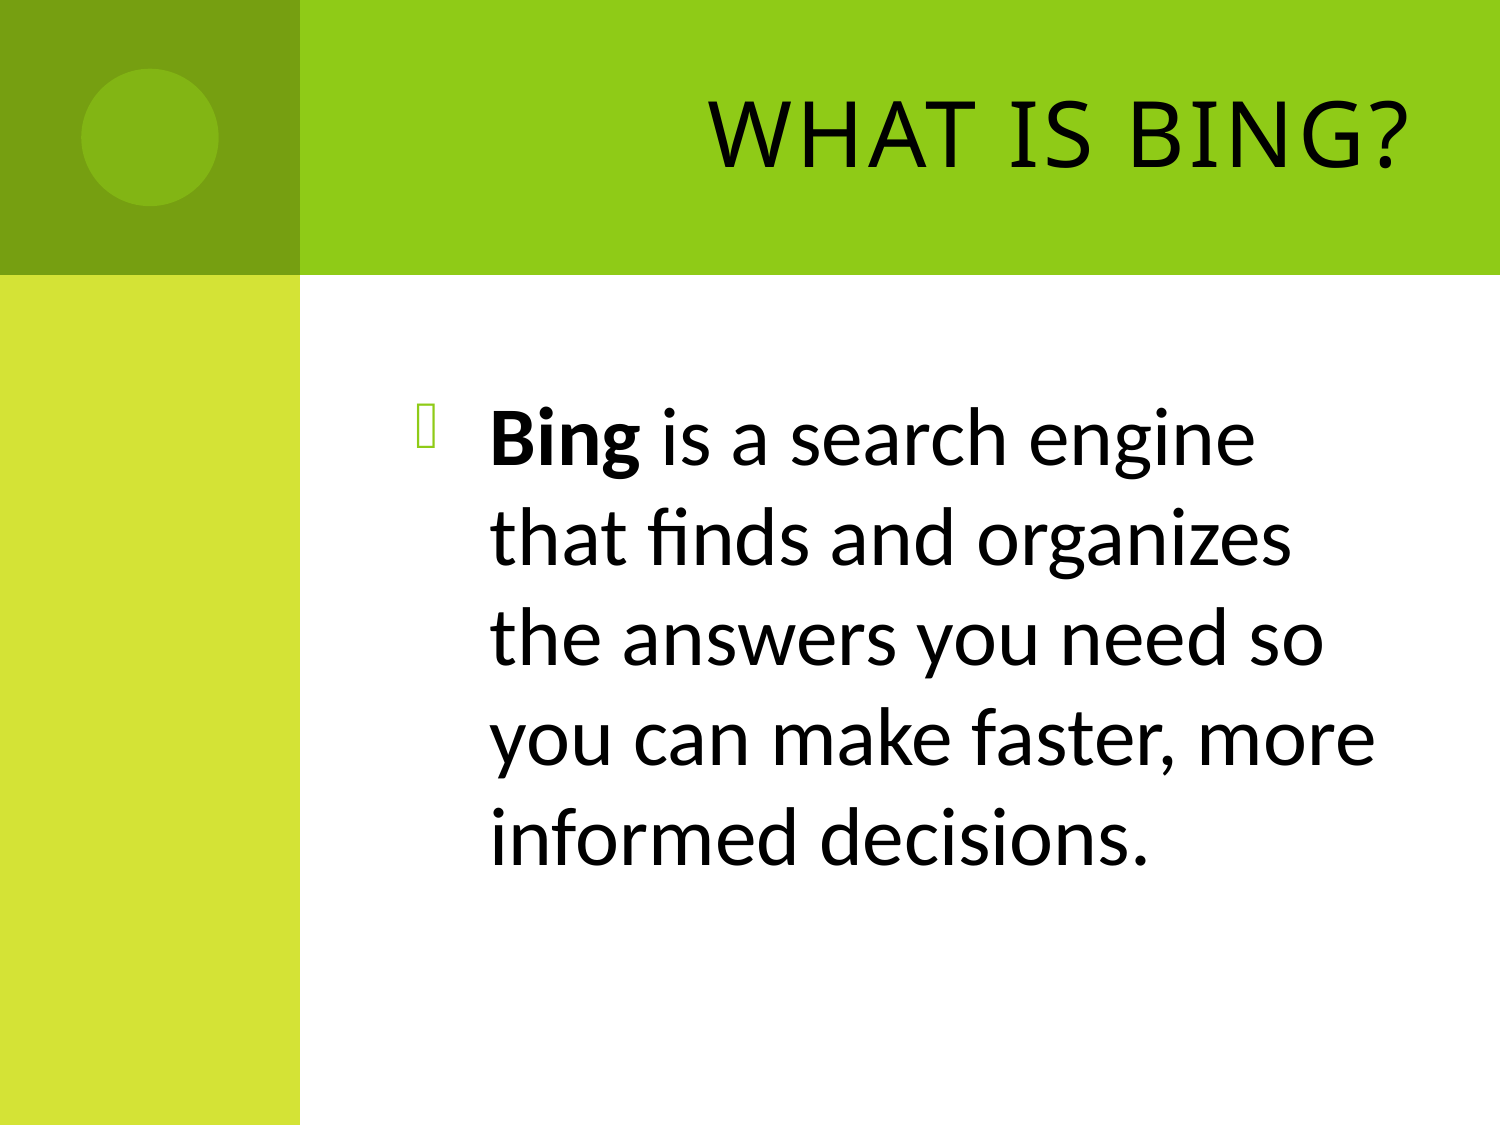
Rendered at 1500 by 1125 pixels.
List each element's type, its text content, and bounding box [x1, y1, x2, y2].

list Bing is a search engine that finds and organizes the answers you need so you can make faster, more informed decisions. [399, 375, 1425, 1005]
title What is bing? [399, 37, 1425, 225]
